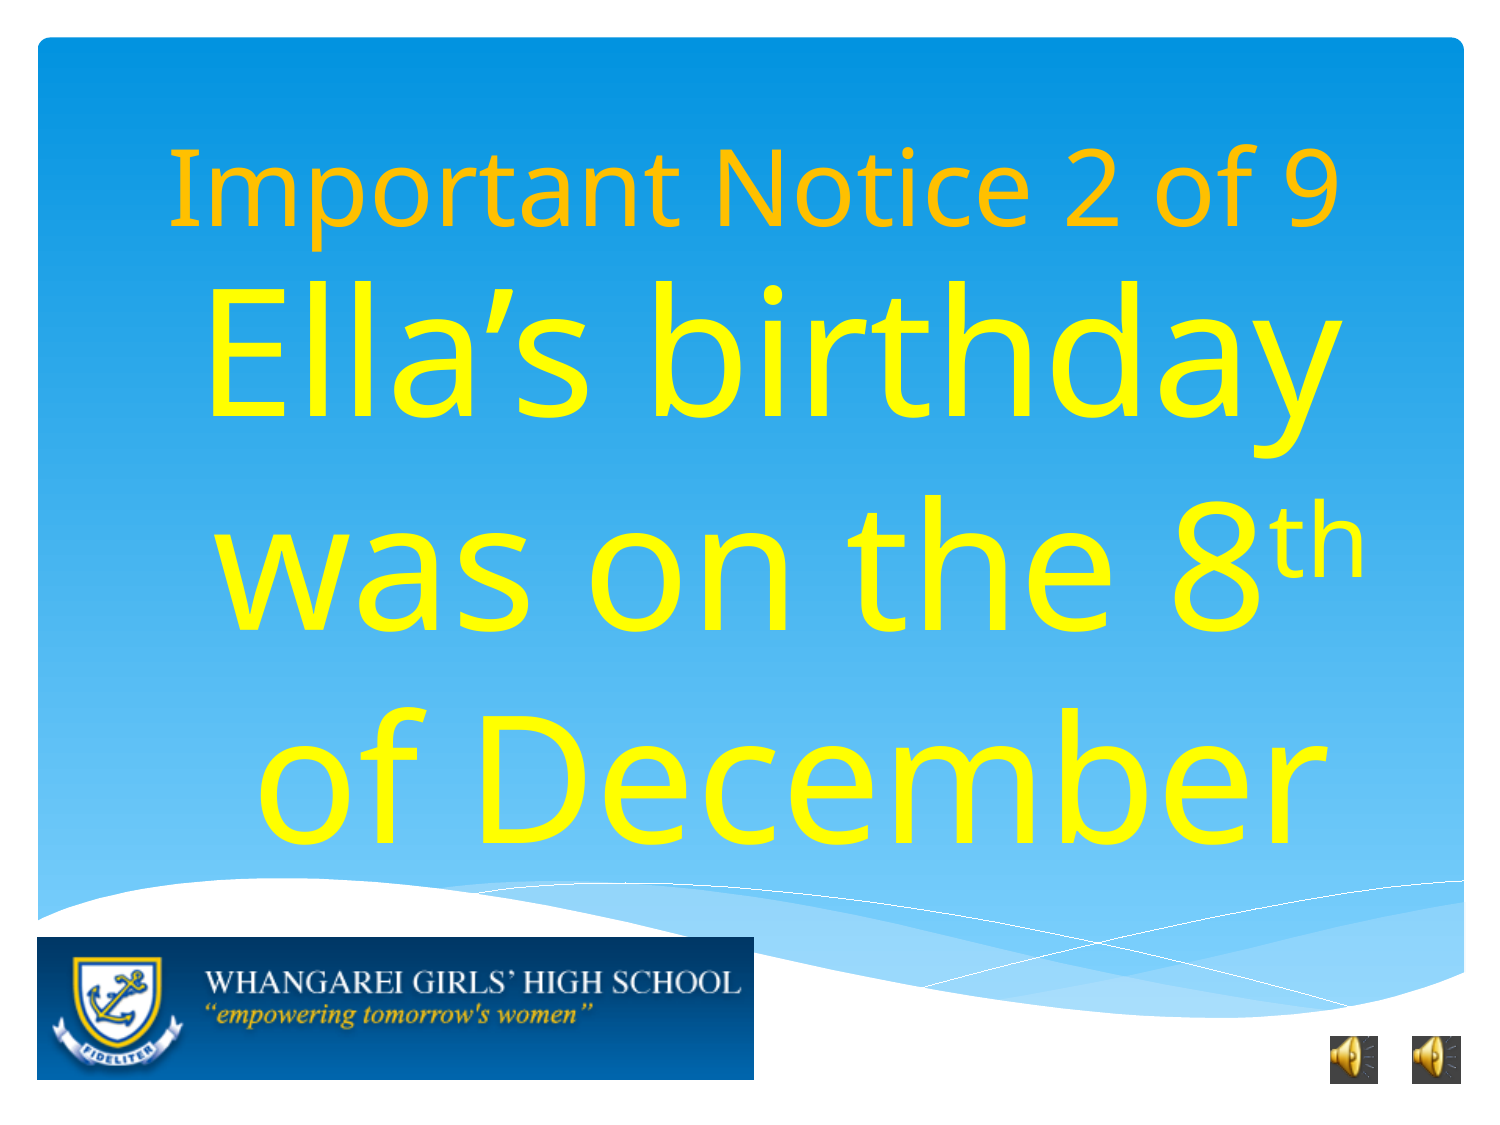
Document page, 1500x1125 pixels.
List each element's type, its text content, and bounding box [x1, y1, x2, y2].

text_box Important Notice 2 of 9 [149, 37, 1362, 255]
picture [1328, 1034, 1380, 1086]
picture [37, 937, 754, 1080]
text_box Ella’s birthday was on the 8th of December [149, 231, 1391, 963]
picture [1411, 1034, 1462, 1086]
